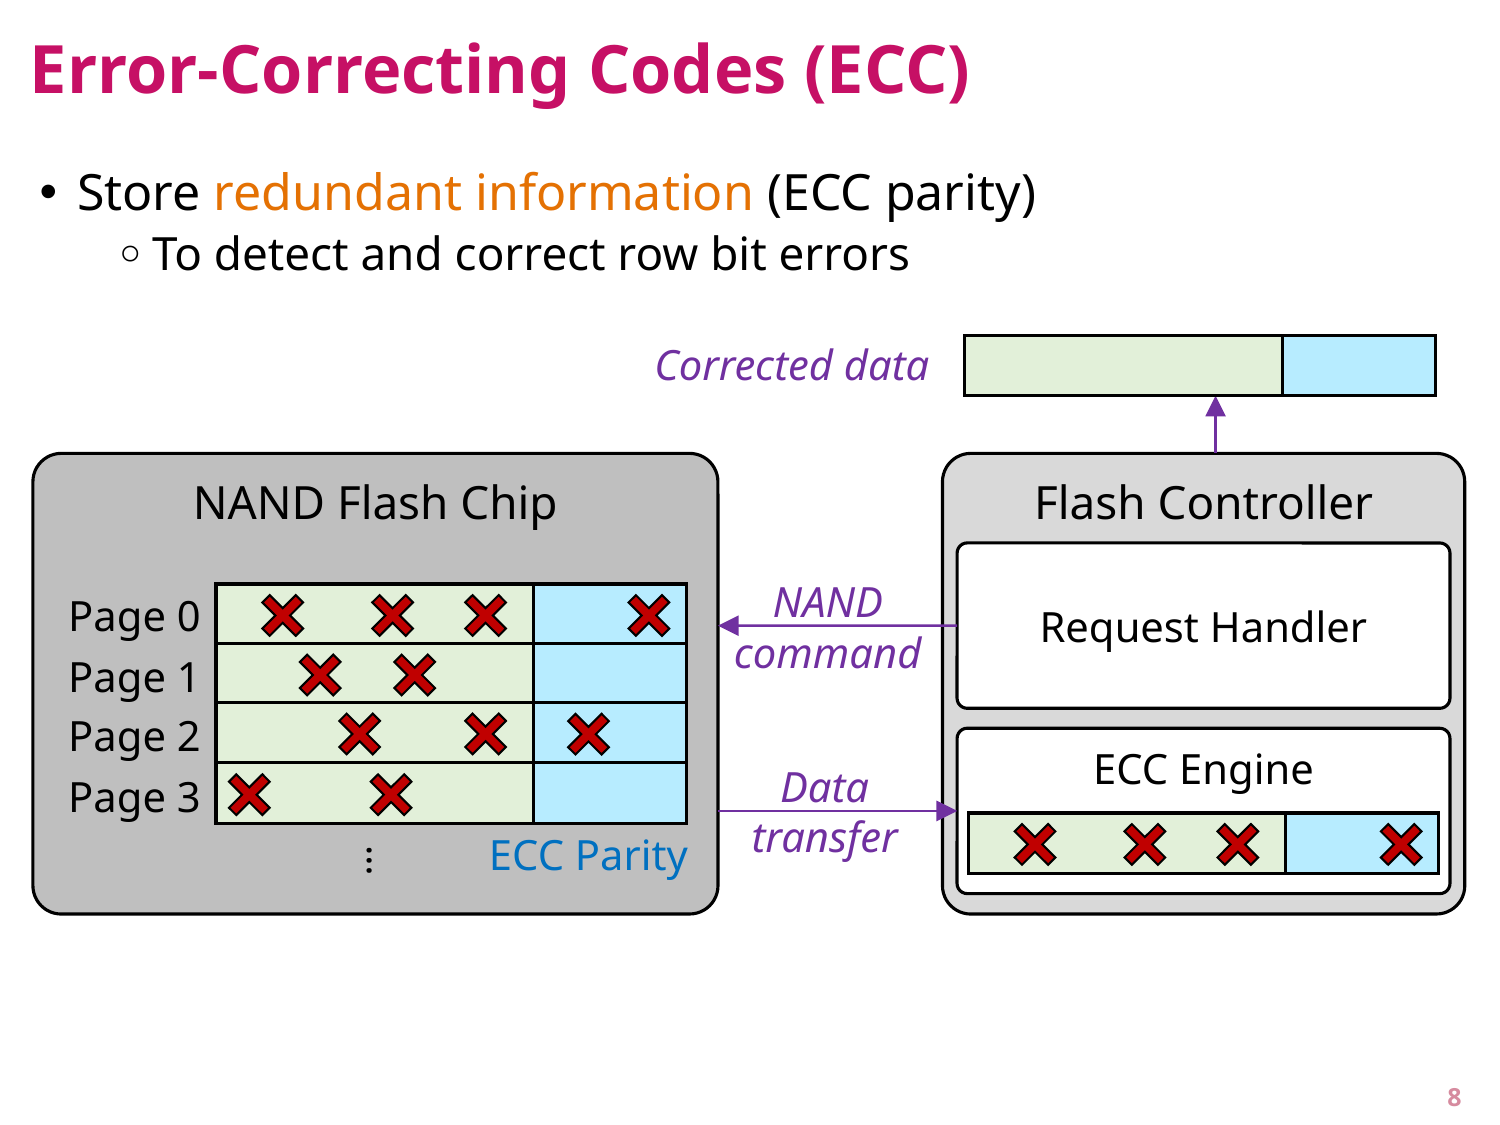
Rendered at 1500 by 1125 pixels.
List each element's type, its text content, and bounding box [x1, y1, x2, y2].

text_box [968, 812, 1439, 874]
text_box [260, 593, 305, 638]
text_box Page 1 [68, 650, 201, 702]
text_box [298, 653, 343, 697]
text_box [215, 583, 532, 642]
text_box [215, 762, 487, 824]
text_box [215, 642, 487, 701]
text_box … [359, 765, 451, 956]
title Error-Correcting Codes (ECC) [0, 0, 1500, 133]
text_box Page 0 [68, 589, 201, 641]
text_box [227, 772, 272, 817]
text_box Corrected data [597, 338, 987, 389]
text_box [487, 584, 690, 880]
text_box [370, 593, 415, 638]
text_box Page 3 [68, 770, 201, 821]
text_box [717, 761, 958, 863]
text_box [964, 334, 1281, 397]
text_box [1281, 334, 1436, 397]
text_box [215, 701, 487, 762]
text_box NAND Flash Chip [31, 452, 720, 916]
text_box [337, 712, 382, 756]
text_box [392, 653, 437, 697]
text_box [463, 593, 487, 638]
text_box Page 2 [68, 710, 201, 761]
list Store redundant information (ECC parity) To detect and correct row bit errors [24, 159, 1476, 1043]
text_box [942, 453, 1465, 915]
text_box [717, 576, 958, 678]
text_box [369, 772, 413, 817]
text_box [463, 712, 487, 756]
slide_number 8 [1140, 1068, 1477, 1125]
